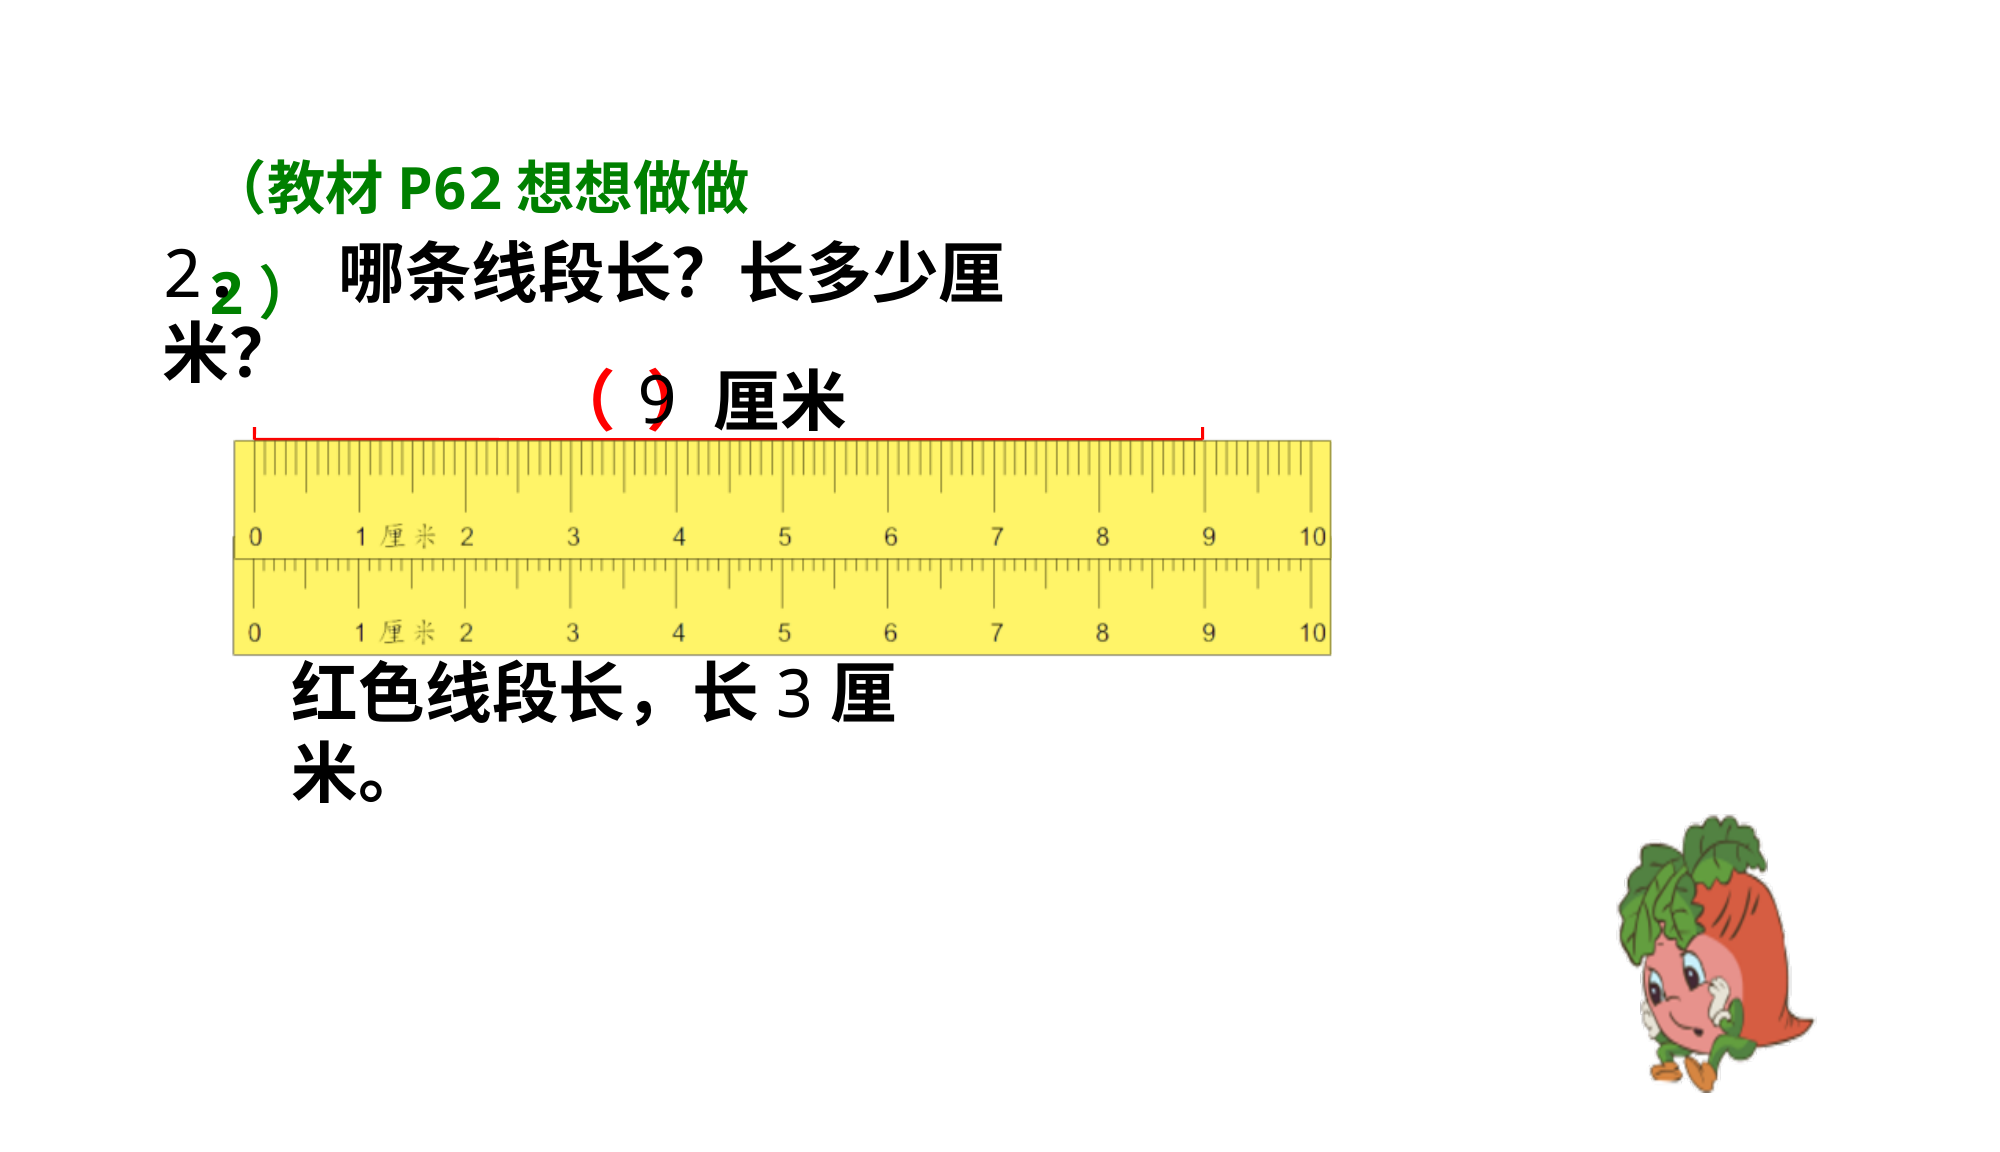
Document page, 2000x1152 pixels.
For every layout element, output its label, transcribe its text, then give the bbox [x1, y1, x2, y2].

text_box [254, 426, 1203, 431]
text_box 9 [623, 364, 682, 426]
picture [225, 431, 1341, 664]
text_box （教材P62想想做做2） [194, 108, 810, 281]
text_box （ ）厘米 [534, 368, 623, 426]
text_box （ ）厘米 [682, 368, 985, 426]
text_box 2. 哪条线段长？长多少厘米？ [147, 281, 1099, 341]
text_box 红色线段长，长3厘米。 [277, 701, 978, 761]
picture [1614, 813, 1818, 1093]
